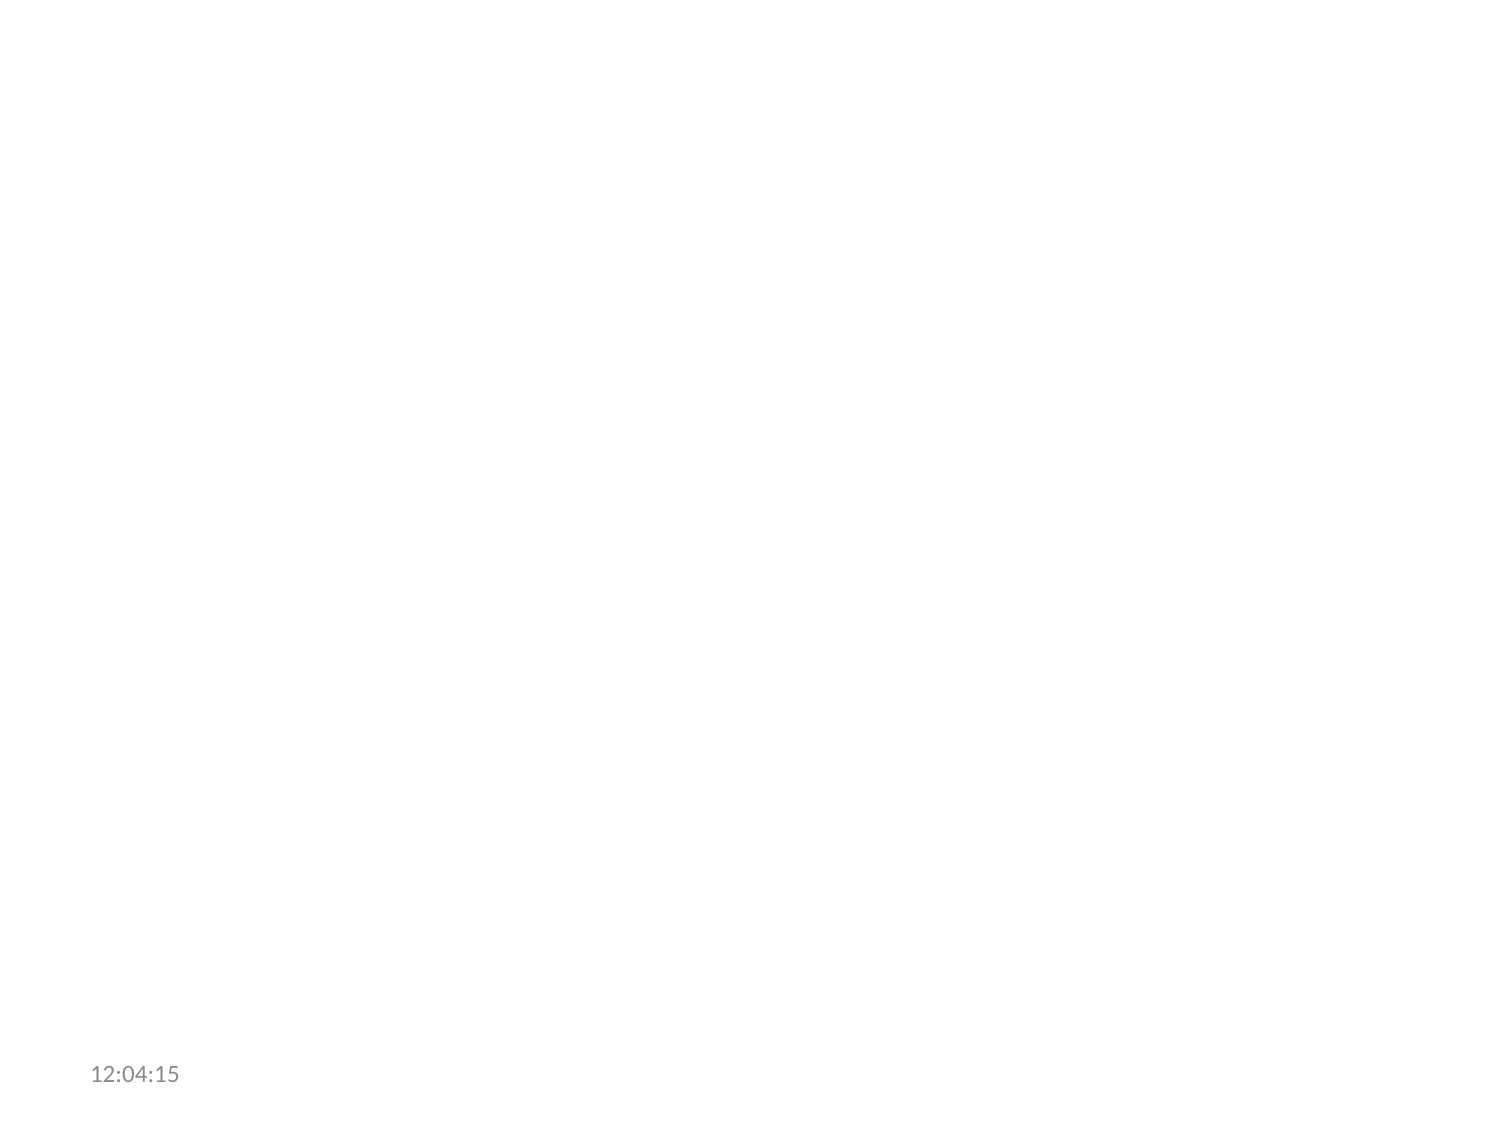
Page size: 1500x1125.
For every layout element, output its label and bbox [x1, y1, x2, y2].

slide_number [75, 1042, 425, 1103]
